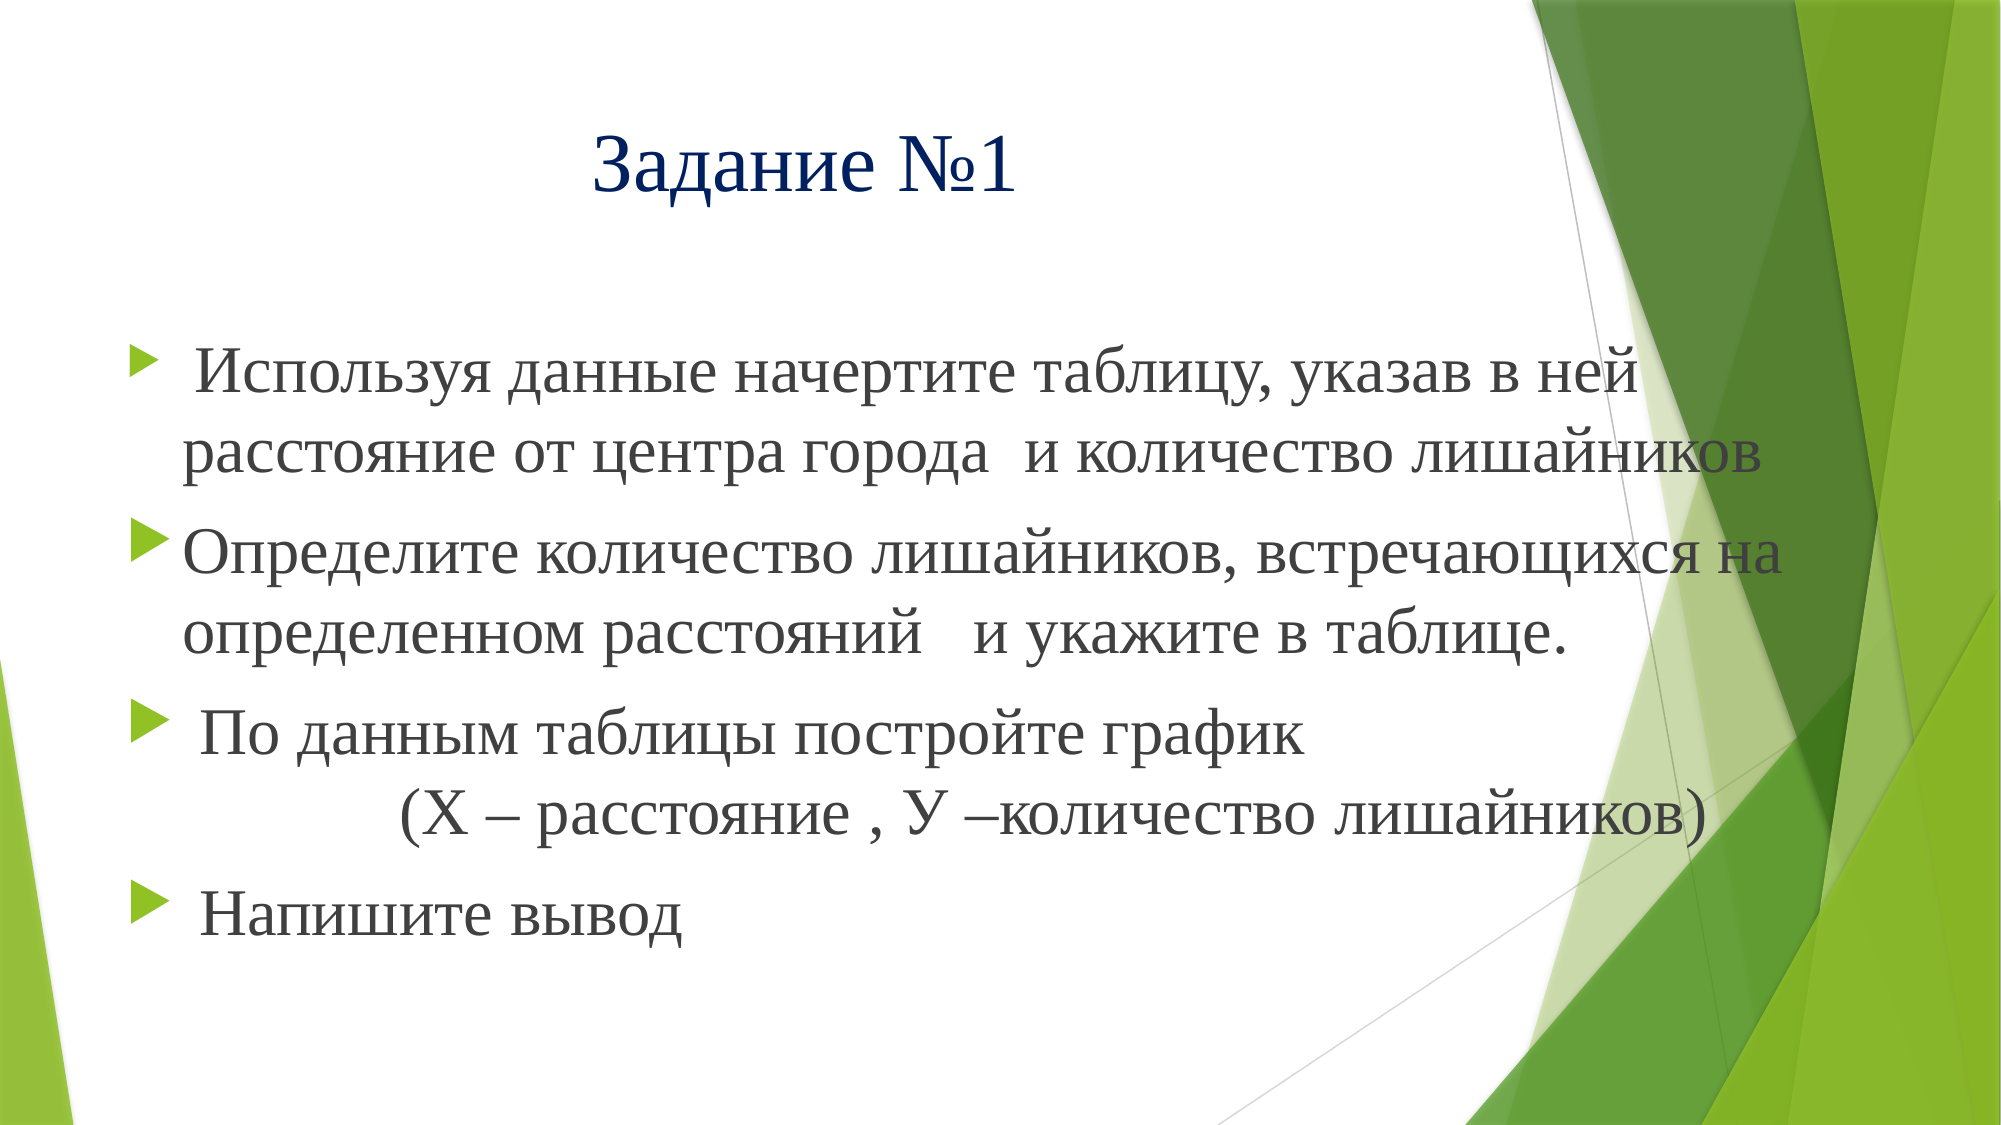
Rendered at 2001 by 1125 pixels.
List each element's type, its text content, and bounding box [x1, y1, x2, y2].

list Используя данные начертите таблицу, указав в ней расстояние от центра города и количество лишайников Определите количество лишайников, встречающихся на определенном расстояний и укажите в таблице. По данным таблицы постройте график (Х – расстояние , У –количество лишайников) Напишите вывод [111, 237, 1846, 992]
title Задание №1 [111, 99, 1522, 237]
